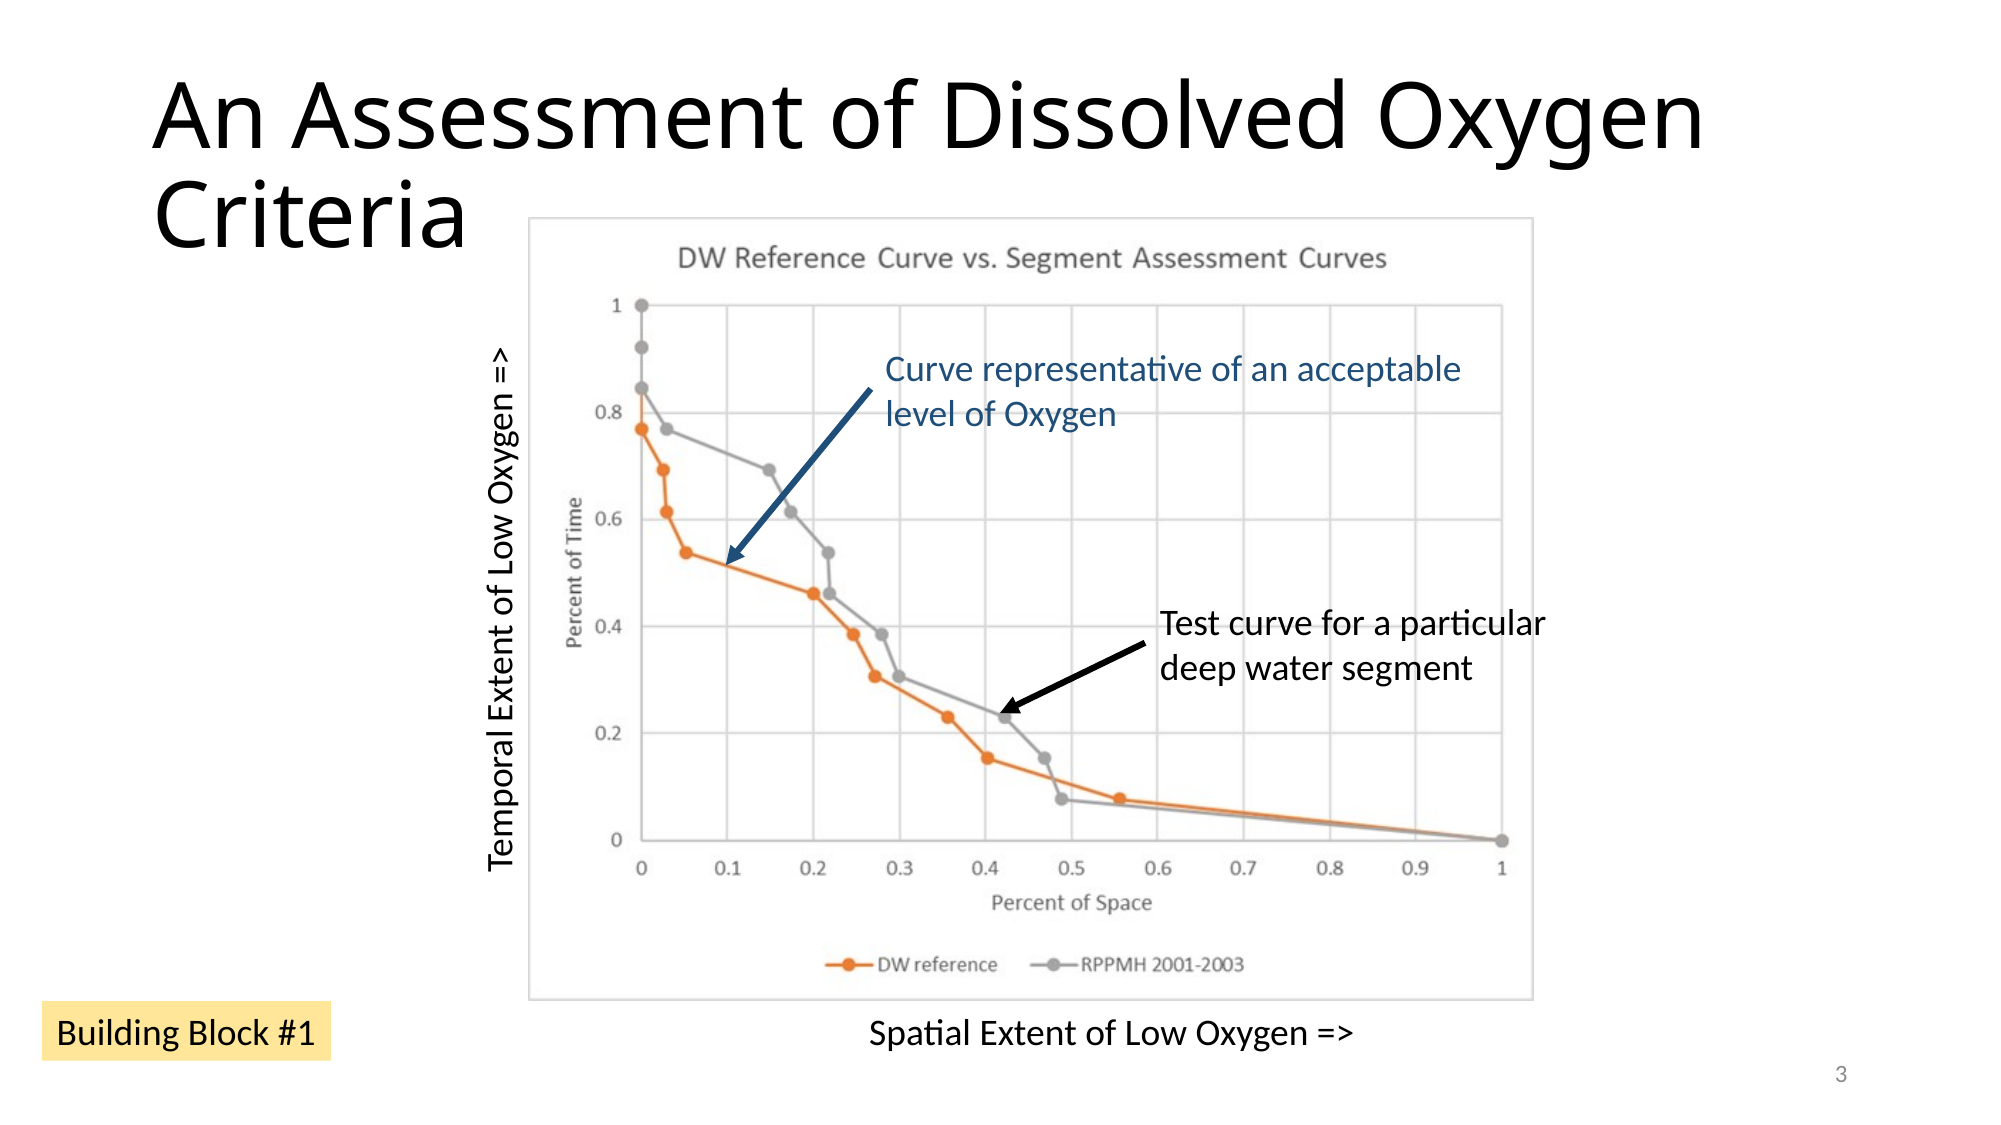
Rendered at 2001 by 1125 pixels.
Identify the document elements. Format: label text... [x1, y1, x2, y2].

title An Assessment of Dissolved Oxygen Criteria [137, 59, 1863, 278]
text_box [725, 389, 871, 566]
picture [528, 217, 1534, 1002]
text_box Test curve for a particular deep water segment [1534, 590, 1595, 696]
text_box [999, 643, 1145, 714]
text_box Building Block #1 [41, 1001, 331, 1061]
text_box Temporal Extent of Low Oxygen => [467, 323, 528, 888]
text_box Spatial Extent of Low Oxygen => [854, 1002, 1379, 1061]
slide_number 3 [1412, 1042, 1863, 1103]
